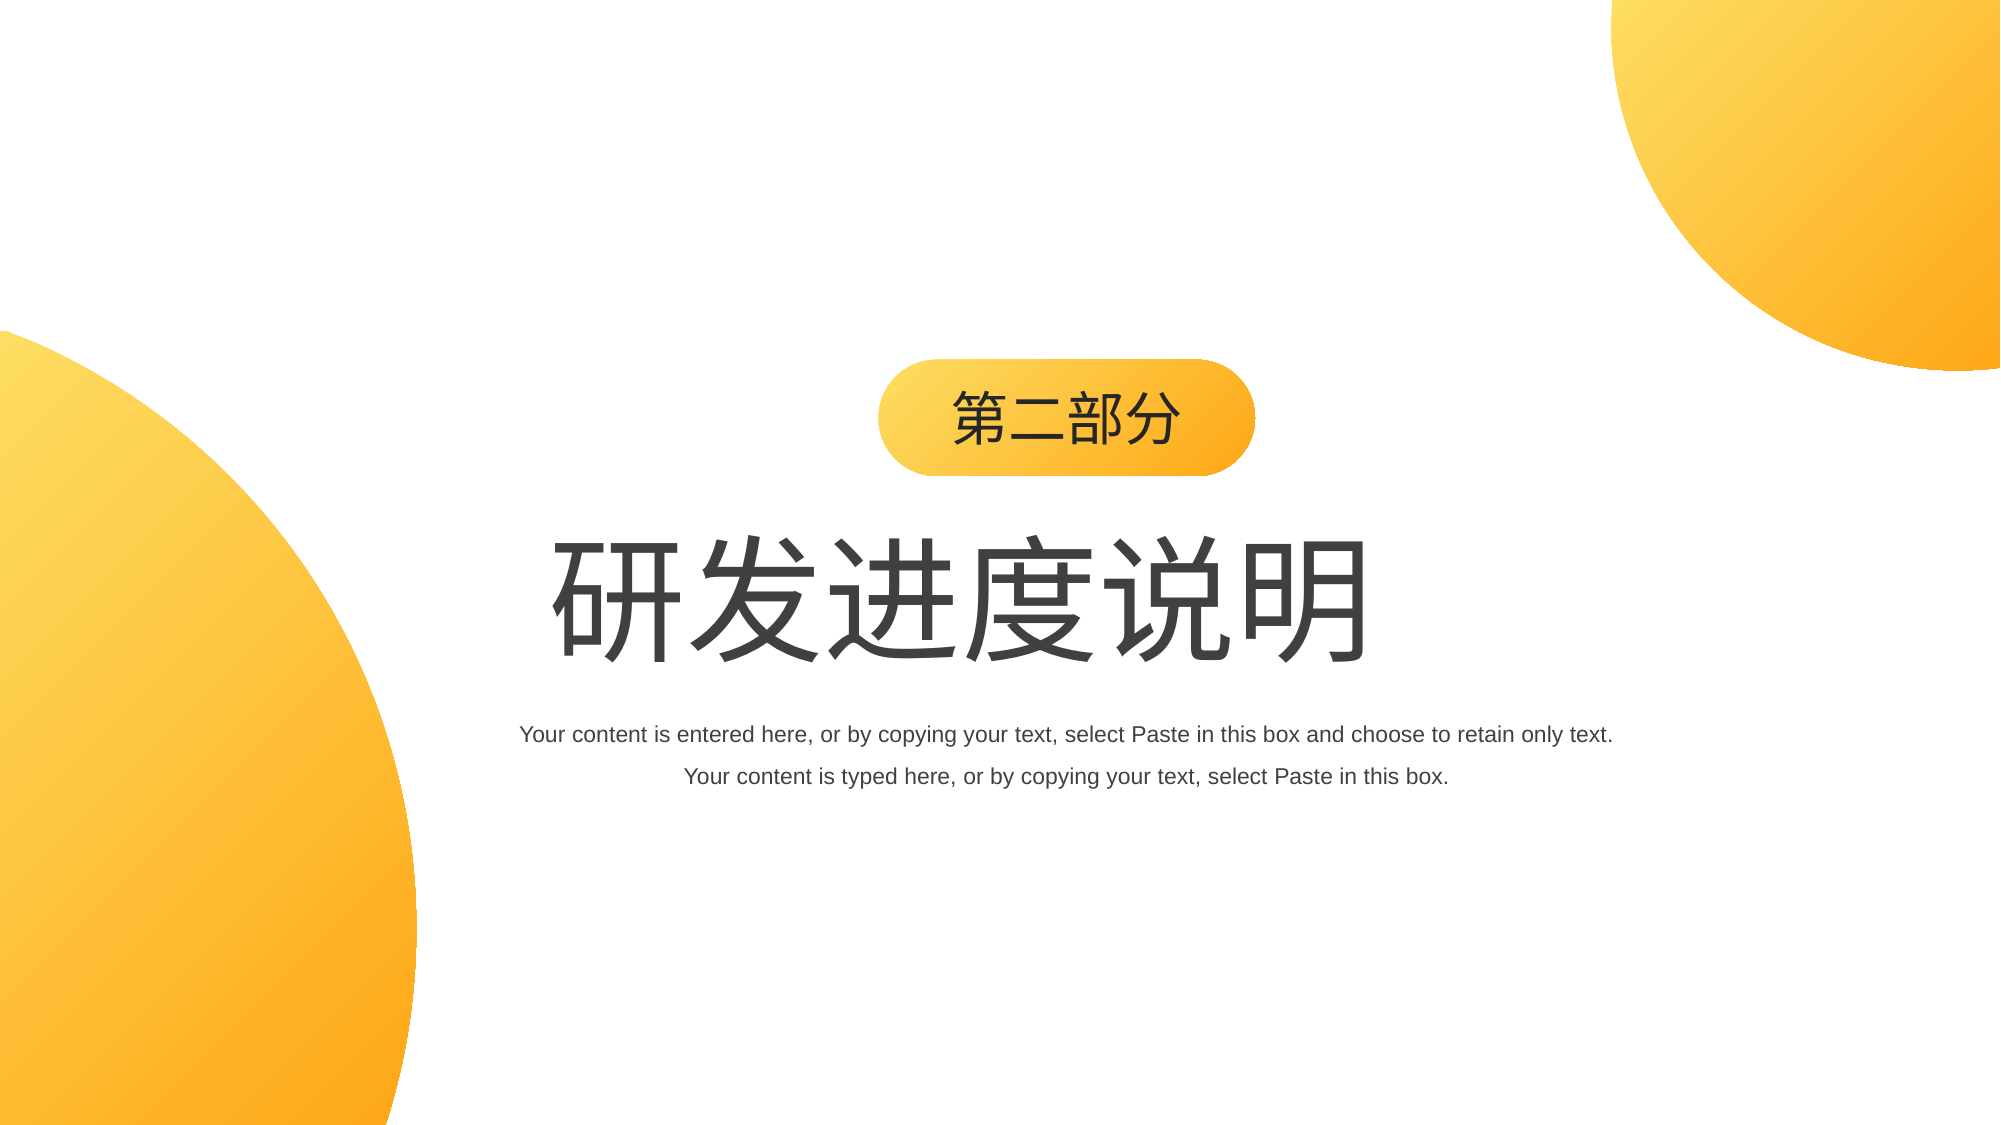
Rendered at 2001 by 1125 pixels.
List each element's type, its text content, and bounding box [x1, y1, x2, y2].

text_box [1609, 0, 2000, 372]
text_box Your content is entered here, or by copying your text, select Paste in this box and choose to retain only text. Your content is typed here, or by copying your text, select Paste in this box. [489, 698, 1644, 796]
text_box 研发进度说明 [533, 506, 1600, 687]
text_box [0, 329, 418, 1125]
text_box 第二部分 [935, 374, 1199, 460]
text_box [877, 358, 1257, 478]
